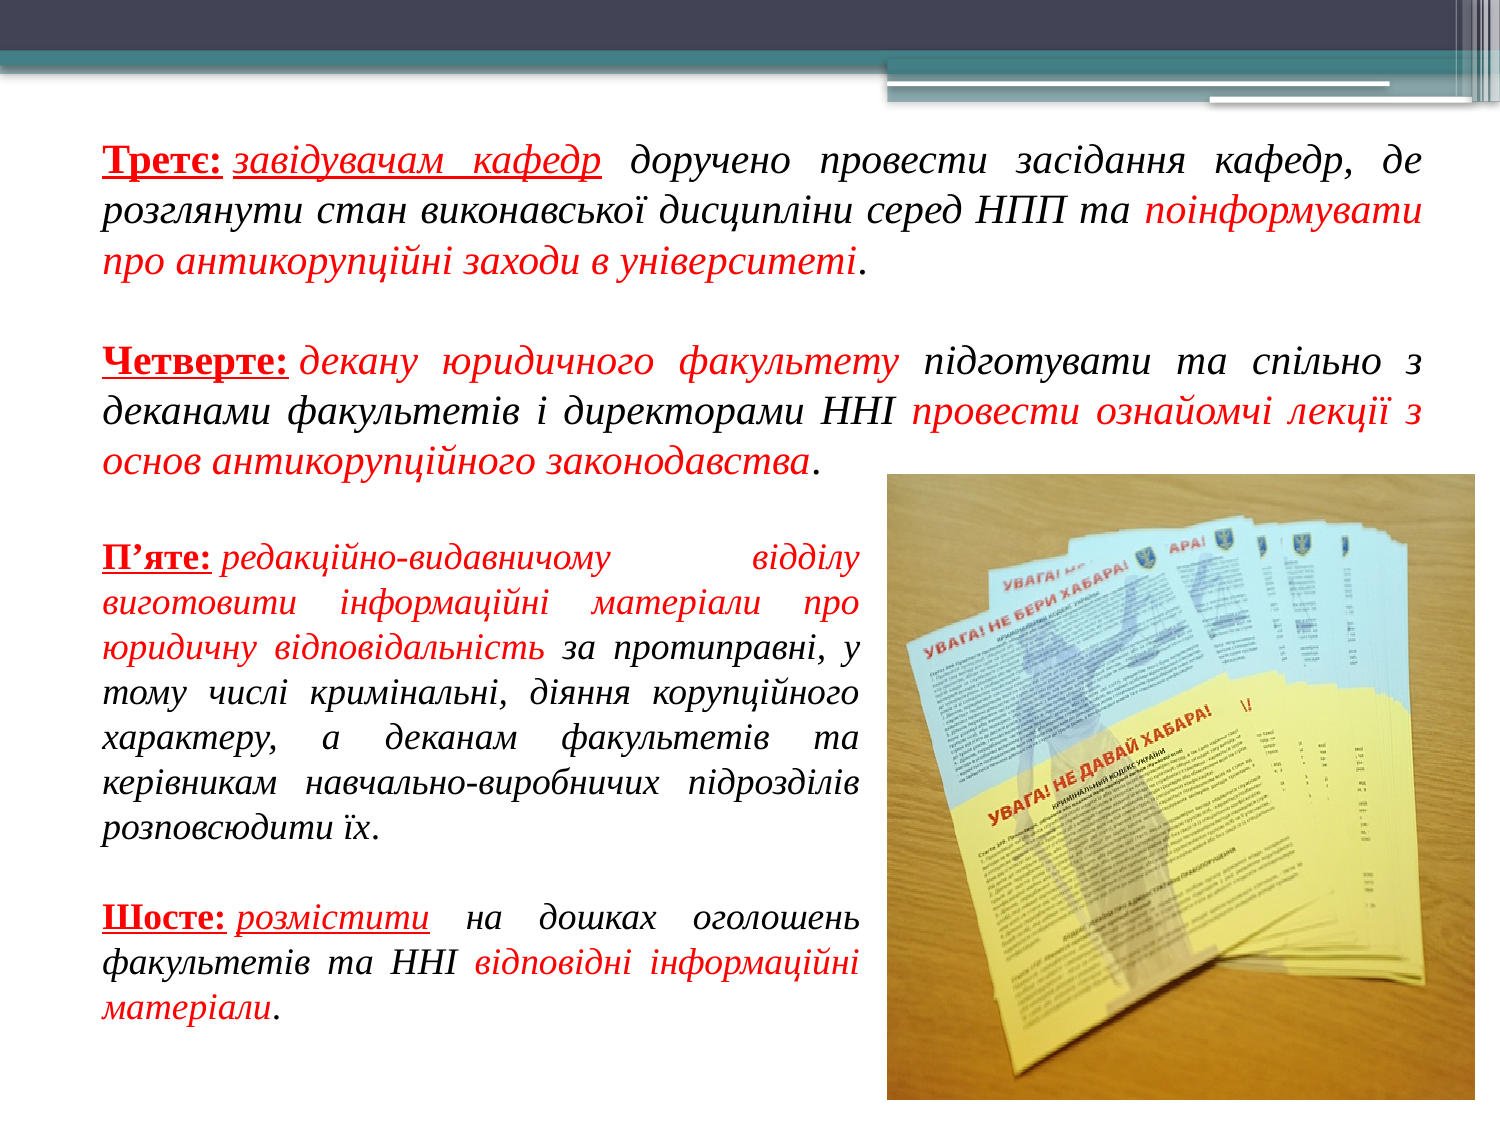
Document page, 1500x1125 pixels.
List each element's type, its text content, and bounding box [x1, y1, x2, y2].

text_box Третє: завідувачам кафедр доручено провести засідання кафедр, де розглянути стан виконавської дисципліни серед НПП та поінформувати про антикорупційні заходи в університеті. Четверте: декану юридичного факультету підготувати та спільно з деканами факультетів і директорами ННІ провести ознайомчі лекції з основ антикорупційного законодавства. [87, 124, 1438, 540]
picture [887, 474, 1476, 1101]
text_box П’яте: редакційно-видавничому відділу виготовити інформаційні матеріали про юридичну відповідальність за протиправні, у тому числі кримінальні, діяння корупційного характеру, а деканам факультетів та керівникам навчально-виробничих підрозділів розповсюдити їх. Шосте: розмістити на дошках оголошень факультетів та ННІ відповідні інформаційні матеріали. [87, 524, 875, 1035]
